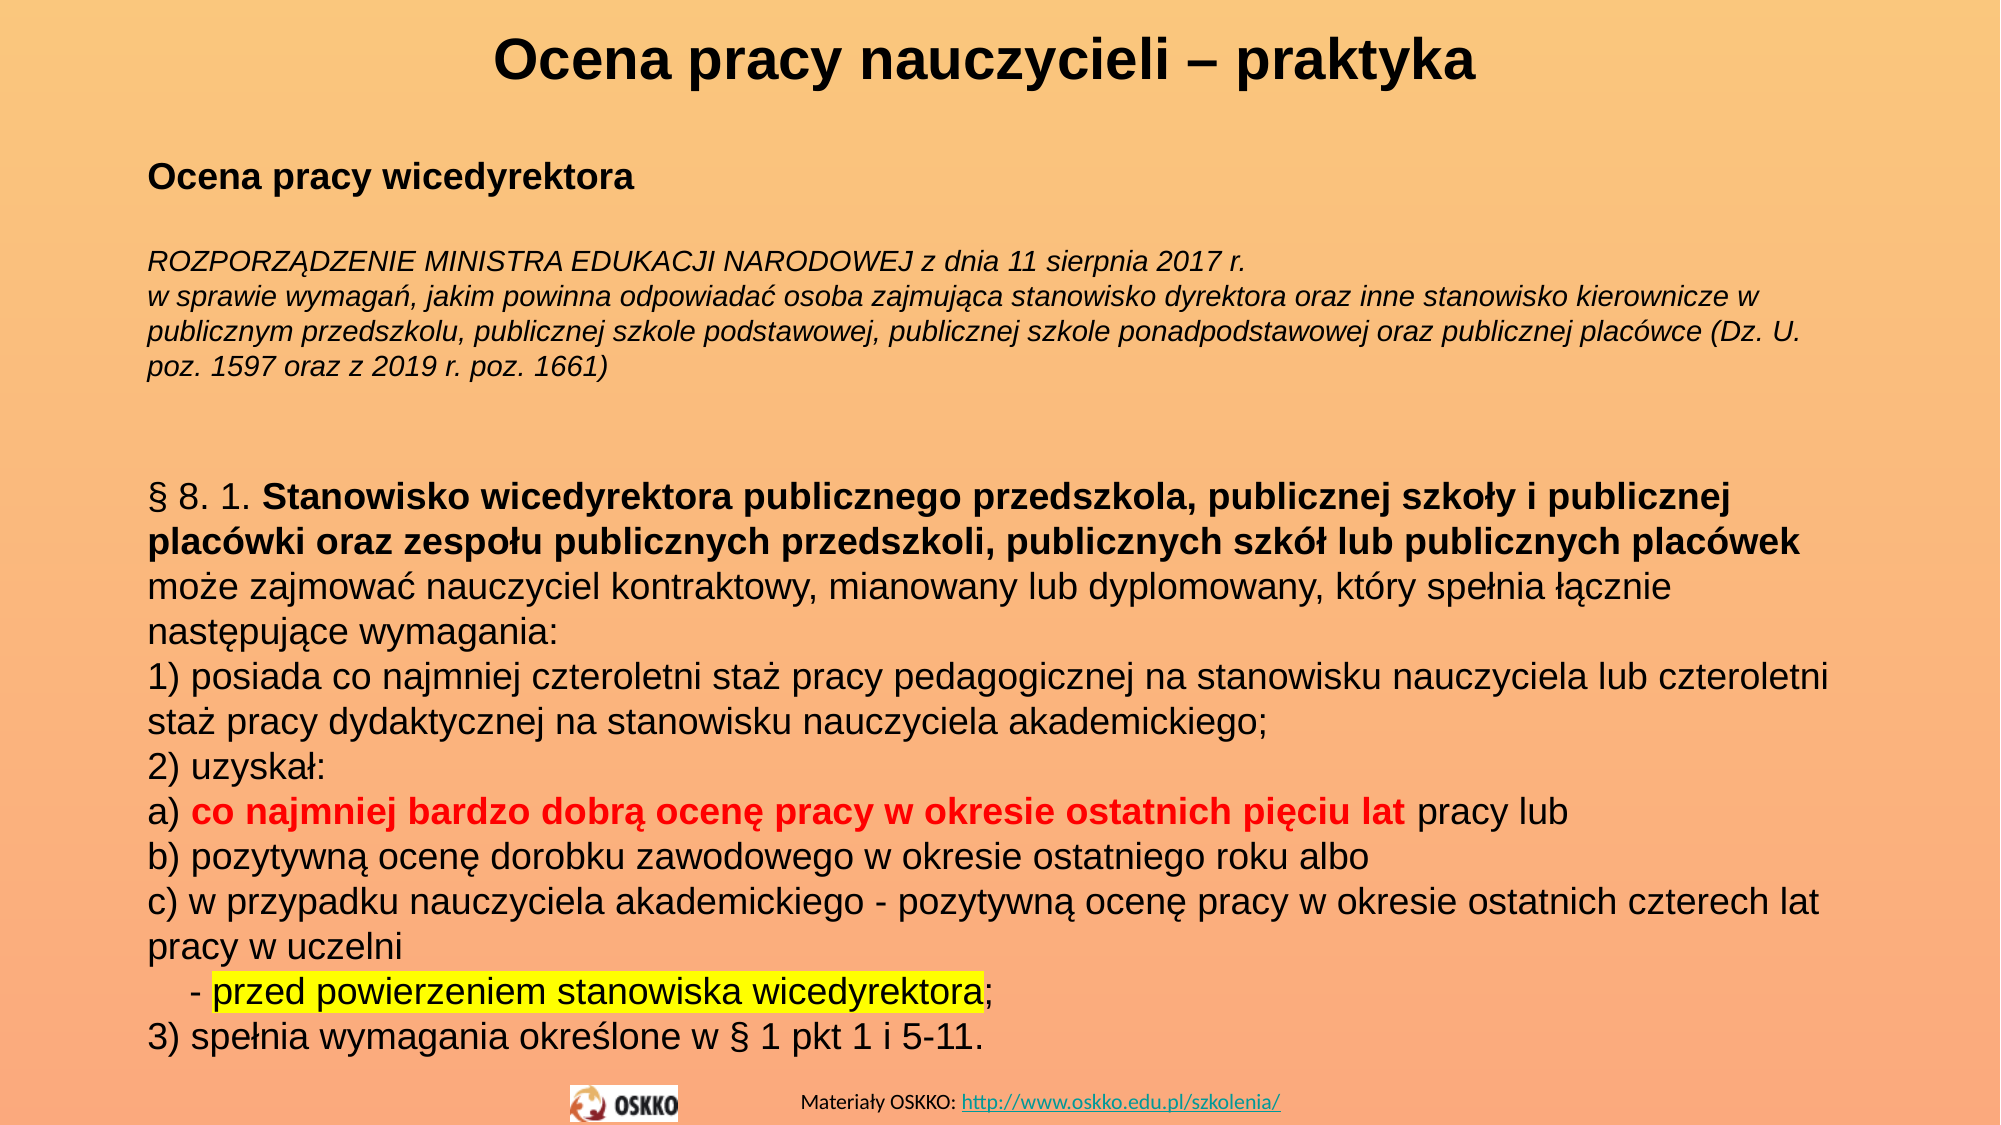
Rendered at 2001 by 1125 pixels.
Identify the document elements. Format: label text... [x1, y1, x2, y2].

text_box Materiały OSKKO: http://www.oskko.edu.pl/szkolenia/ [493, 1080, 1603, 1122]
text_box Ocena pracy nauczycieli – praktyka [249, 13, 1721, 144]
picture [570, 1085, 678, 1123]
text_box Ocena pracy wicedyrektora ROZPORZĄDZENIE MINISTRA EDUKACJI NARODOWEJ z dnia 11 sierpnia 2017 r. w sprawie wymagań, jakim powinna odpowiadać osoba zajmująca stanowisko dyrektora oraz inne stanowisko kierownicze w publicznym przedszkolu, publicznej szkole podstawowej, publicznej szkole ponadpodstawowej oraz publicznej placówce (Dz. U. poz. 1597 oraz z 2019 r. poz. 1661) § 8. 1. Stanowisko wicedyrektora publicznego przedszkola, publicznej szkoły i publicznej placówki oraz zespołu publicznych przedszkoli, publicznych szkół lub publicznych placówek może zajmować nauczyciel kontraktowy, mianowany lub dyplomowany, który spełnia łącznie następujące wymagania: 1) posiada co najmniej czteroletni staż pracy pedagogicznej na stanowisku nauczyciela lub czteroletni staż pracy dydaktycznej na stanowisku nauczyciela akademickiego; 2) uzyskał: a) co najmniej bardzo dobrą ocenę pracy w okresie ostatnich pięciu lat pracy lub b) pozytywną ocenę dorobku zawodowego w okresie ostatniego roku albo c) w przypadku nauczyciela akademickiego - pozytywną ocenę pracy w okresie ostatnich czterech lat pracy w uczelni - przed powierzeniem stanowiska wicedyrektora; 3) spełnia wymagania określone w § 1 pkt 1 i 5-11. [132, 144, 1851, 1110]
